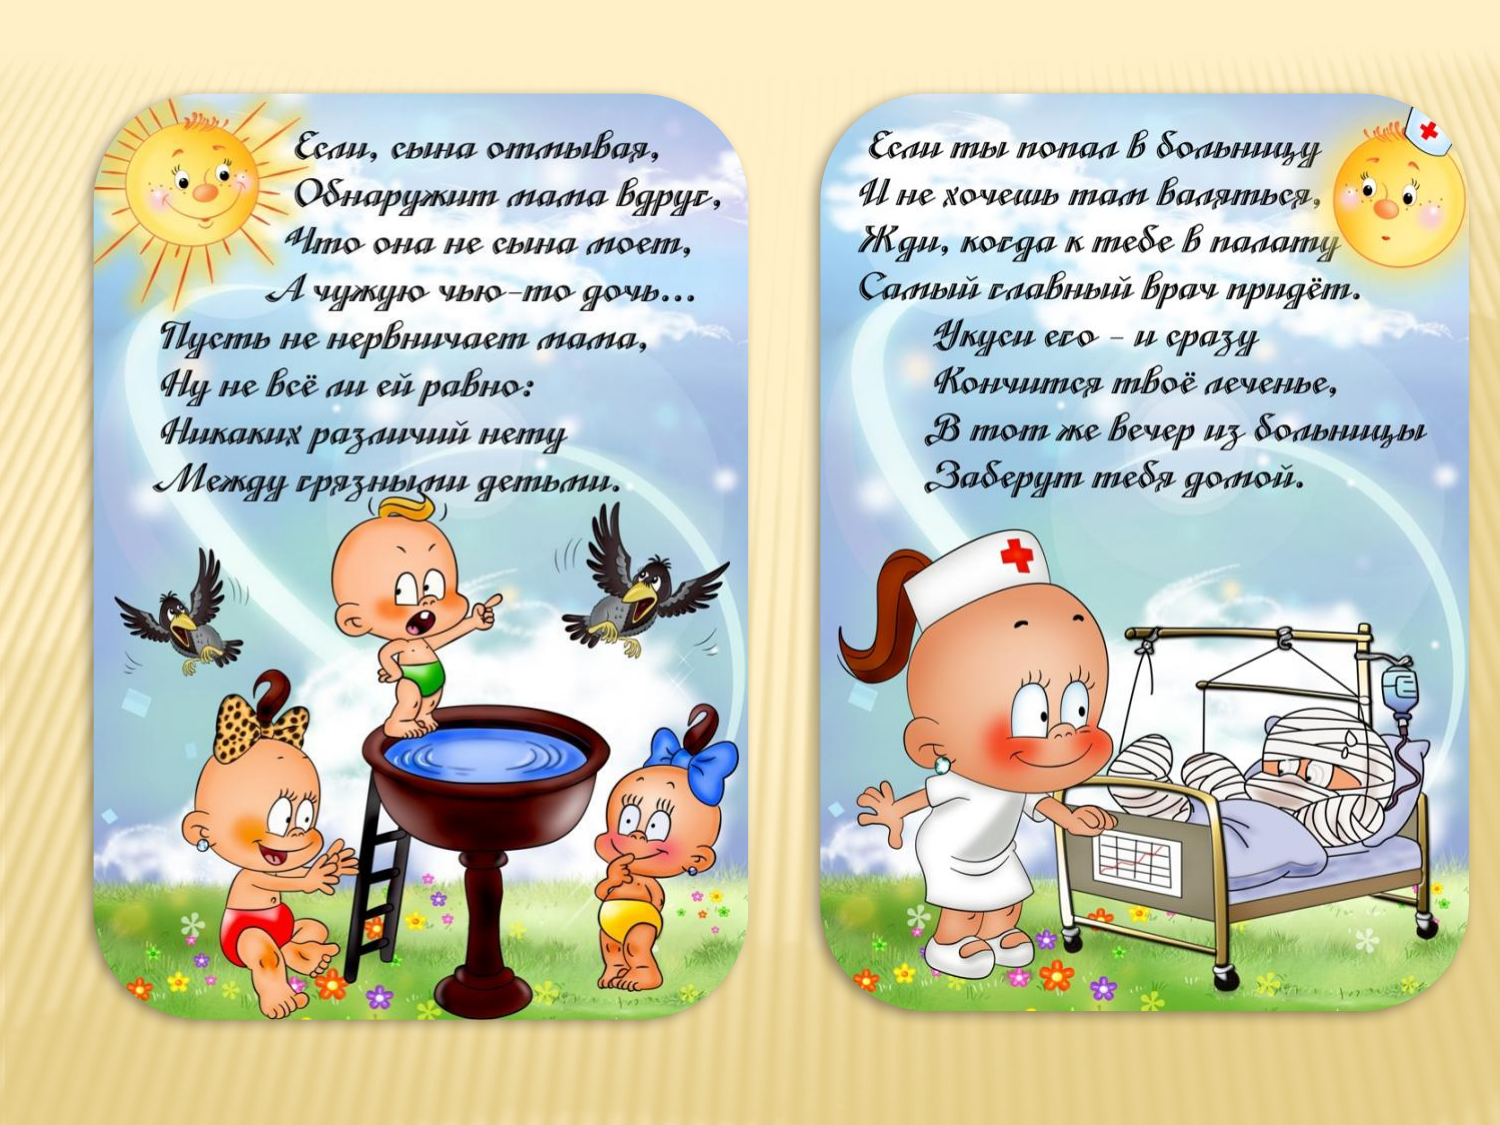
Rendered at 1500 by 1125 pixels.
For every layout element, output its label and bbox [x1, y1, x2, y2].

picture [819, 93, 1470, 1012]
picture [93, 93, 749, 1020]
